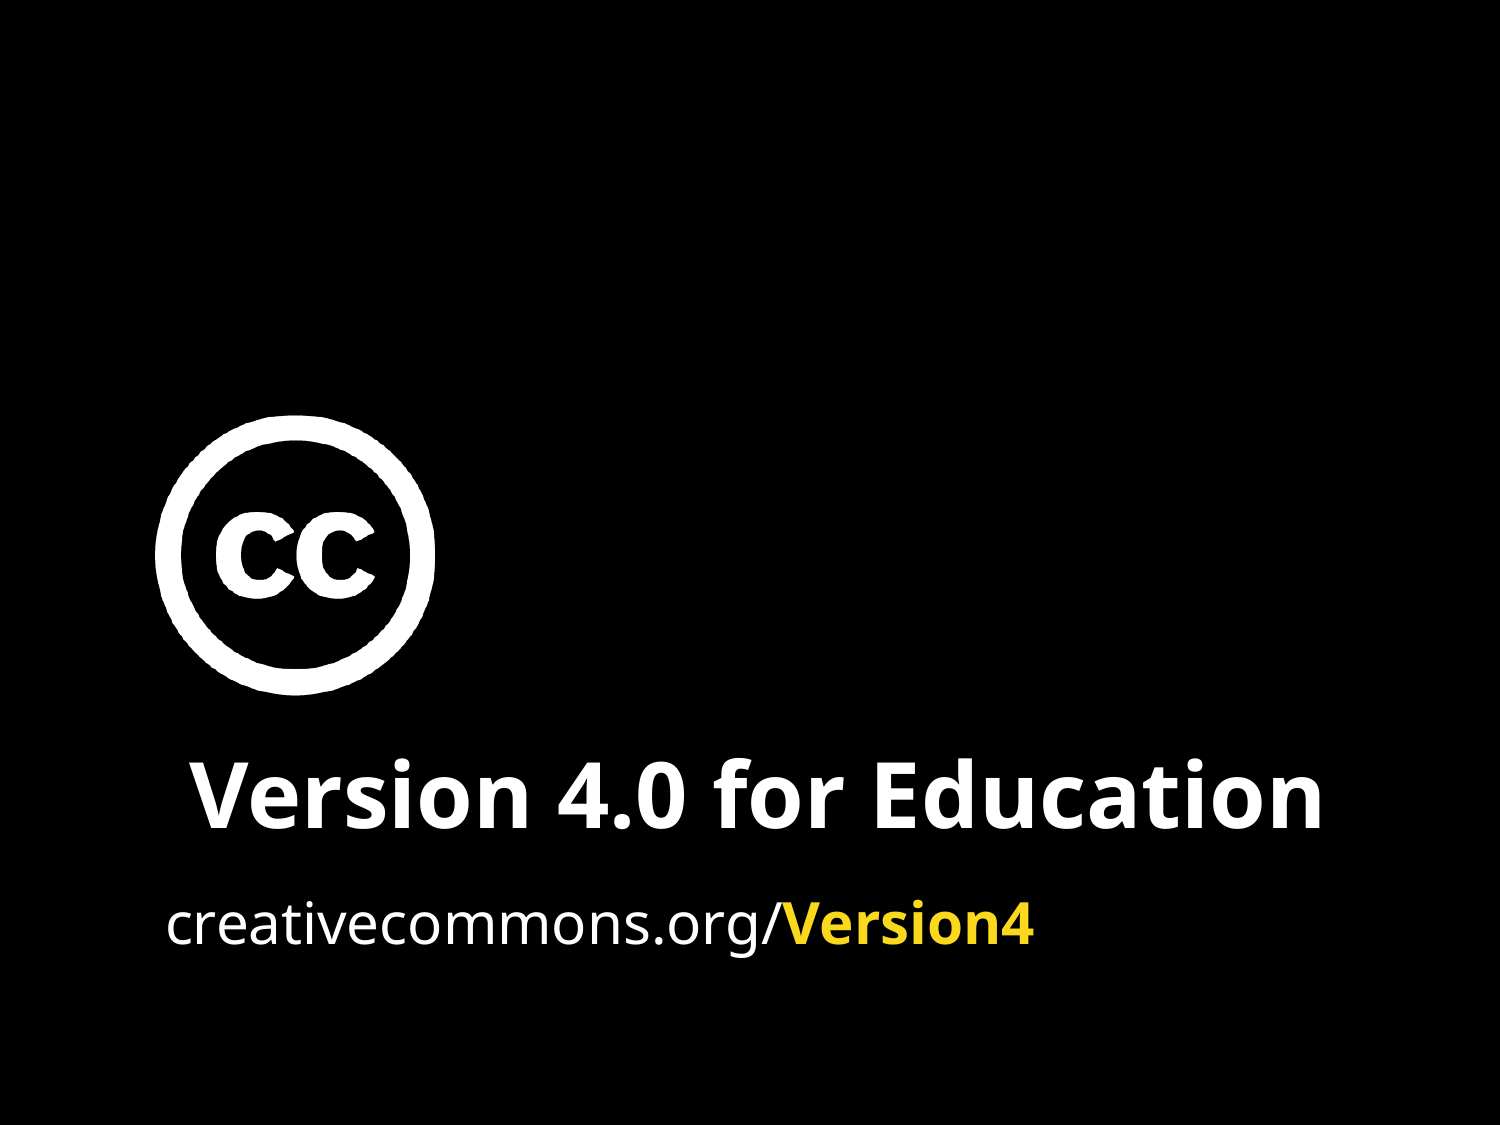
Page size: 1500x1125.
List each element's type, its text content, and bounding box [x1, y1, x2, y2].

picture [126, 388, 463, 725]
subtitle creativecommons.org/Version4 [150, 878, 1369, 1005]
title Version 4.0 for Education [93, 616, 1424, 858]
